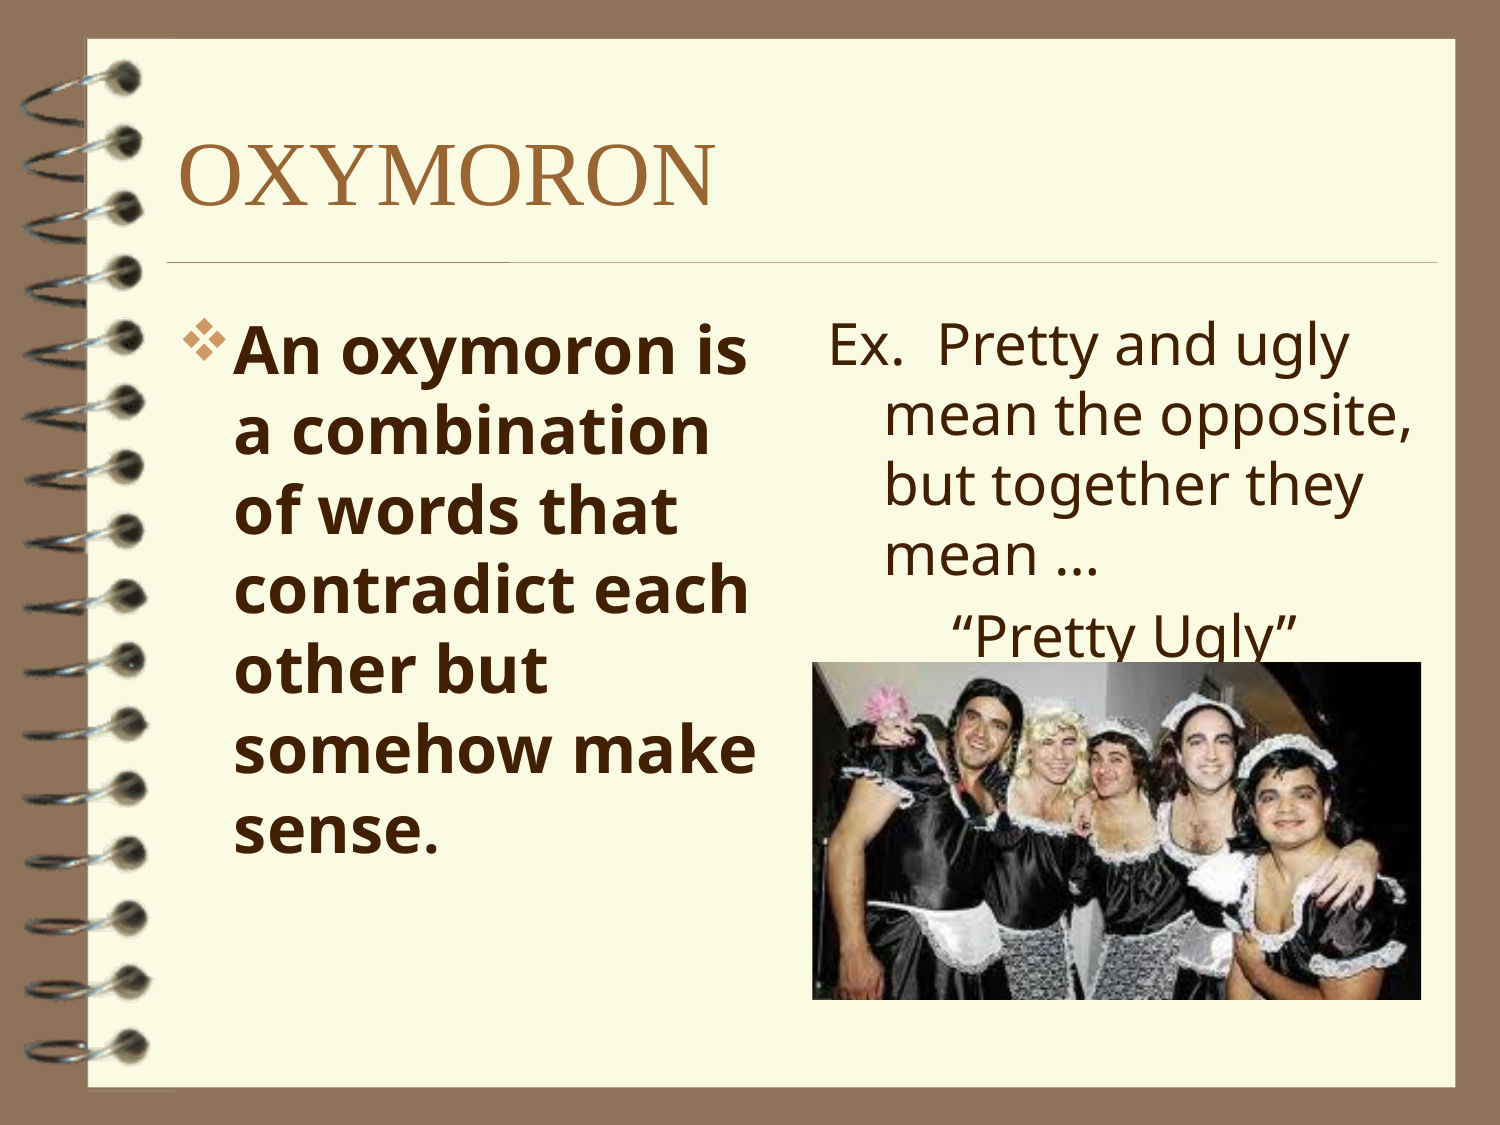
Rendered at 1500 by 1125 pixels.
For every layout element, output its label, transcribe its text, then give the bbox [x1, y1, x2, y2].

list An oxymoron is a combination of words that contradict each other but somehow make sense. [162, 299, 788, 1076]
list Ex. Pretty and ugly mean the opposite, but together they mean … “Pretty Ugly” [812, 299, 1438, 976]
picture [812, 662, 1422, 1001]
picture [0, 0, 175, 1125]
title OXYMORON [162, 74, 1438, 263]
